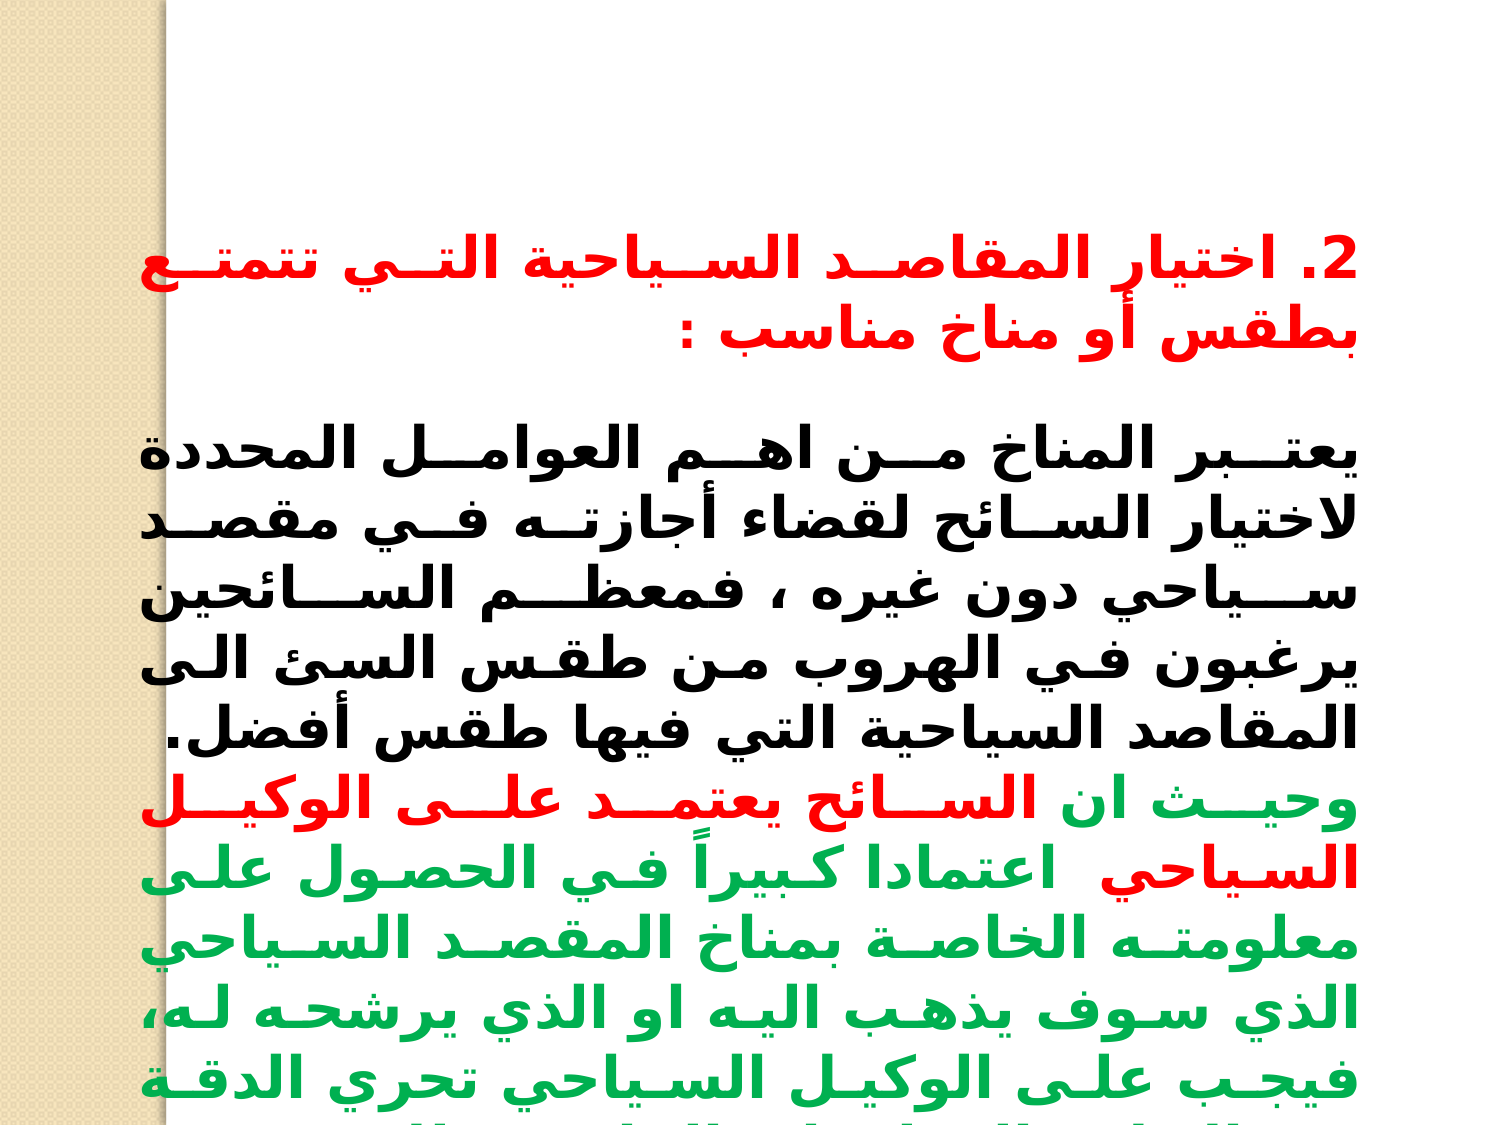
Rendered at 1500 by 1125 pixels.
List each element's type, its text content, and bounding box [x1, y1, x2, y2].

text_box 2. اختيار المقاصد السياحية التي تتمتع بطقس أو مناخ مناسب : يعتبر المناخ من اهم العوامل المحددة لاختيار السائح لقضاء أجازته في مقصد سياحي دون غيره ، فمعظم السائحين يرغبون في الهروب من طقس السئ الى المقاصد السياحية التي فيها طقس أفضل. وحيث ان السائح يعتمد على الوكيل السياحي اعتمادا كبيراً في الحصول على معلومته الخاصة بمناخ المقصد السياحي الذي سوف يذهب اليه او الذي يرشحه له، فيجب على الوكيل السياحي تحري الدقة في الادلاء بالمعلومات الخاصة بذلك . [123, 212, 1376, 1125]
